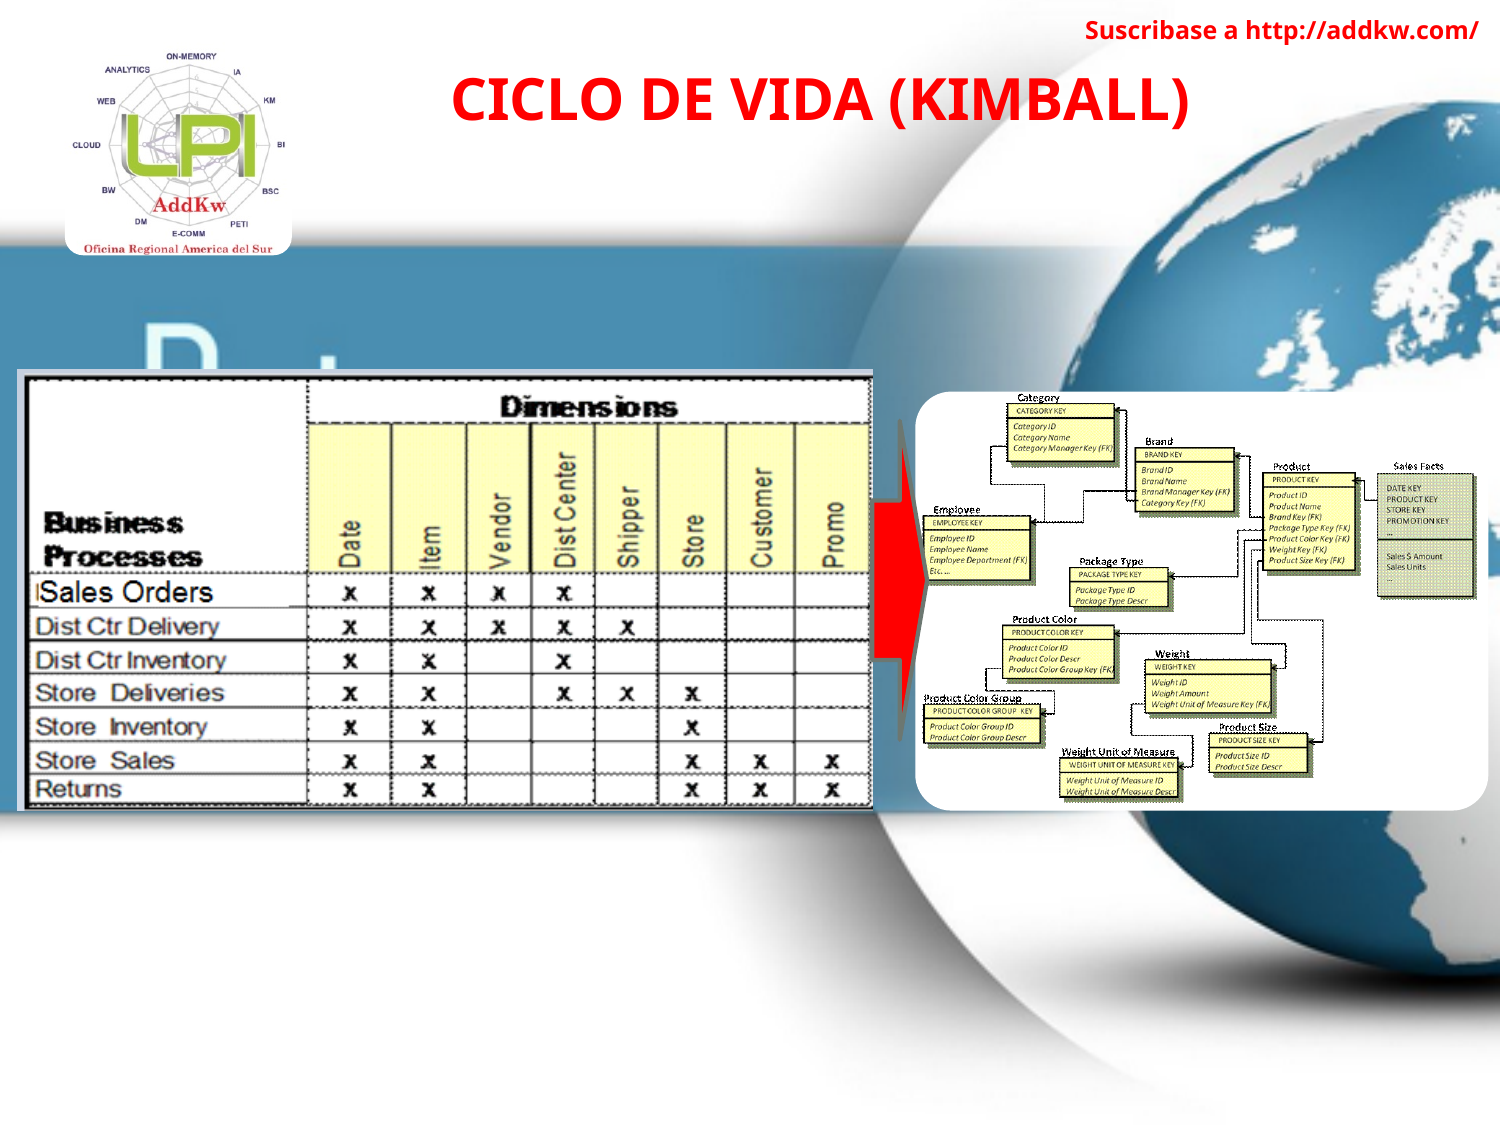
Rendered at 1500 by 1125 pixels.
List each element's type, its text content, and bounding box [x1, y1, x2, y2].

text_box [873, 418, 915, 742]
text_box Suscribase a http://addkw.com/ [1070, 7, 1495, 52]
picture [0, 0, 1500, 1125]
text_box Ciclo de vida (kimball) [276, 54, 1364, 173]
